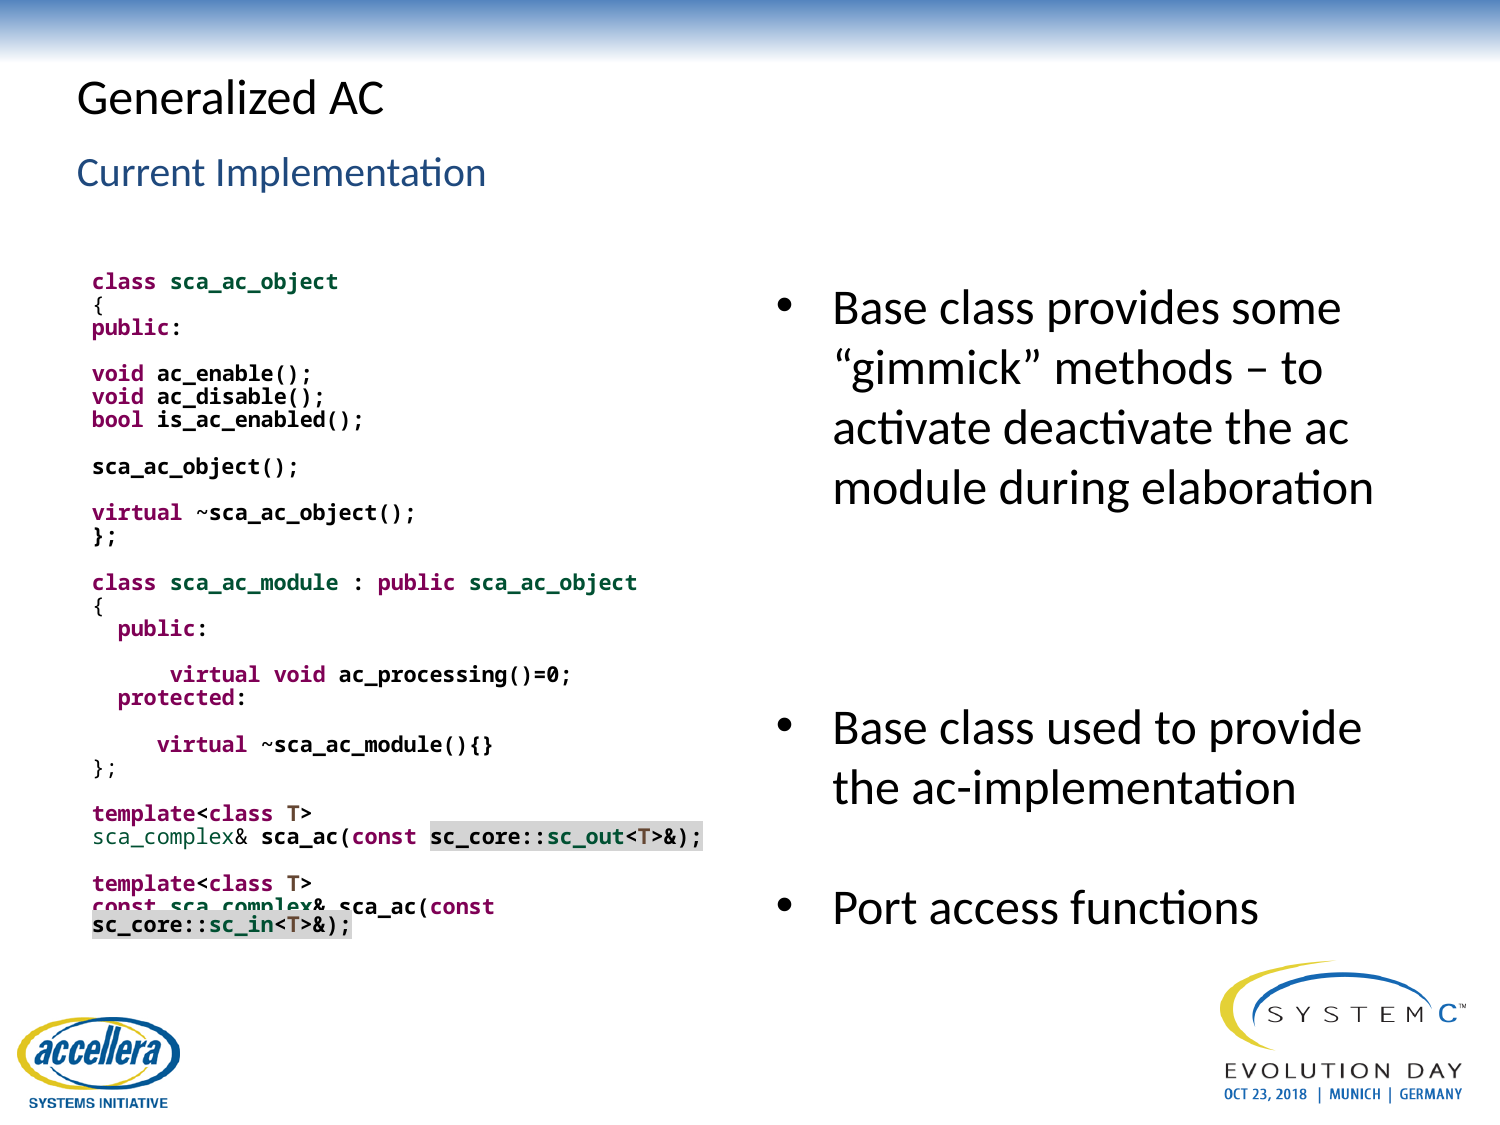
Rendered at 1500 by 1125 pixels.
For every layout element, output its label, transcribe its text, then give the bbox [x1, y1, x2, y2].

picture [1211, 957, 1474, 1111]
list Base class provides some “gimmick” methods – to activate deactivate the ac module during elaboration Base class used to provide the ac-implementation Port access functions [760, 267, 1424, 994]
title Generalized AC [76, 59, 1424, 131]
list class sca_ac_object { public: void ac_enable(); void ac_disable(); bool is_ac_enabled(); sca_ac_object(); virtual ~sca_ac_object(); }; class sca_ac_module : public sca_ac_object { public: virtual void ac_processing()=0; protected: virtual ~sca_ac_module(){} }; template<class T> sca_complex& sca_ac(const sc_core::sc_out<T>&); template<class T> const sca_complex& sca_ac(const sc_core::sc_in<T>&); [76, 267, 740, 994]
list Current Implementation [76, 134, 1424, 206]
picture [17, 1017, 180, 1108]
